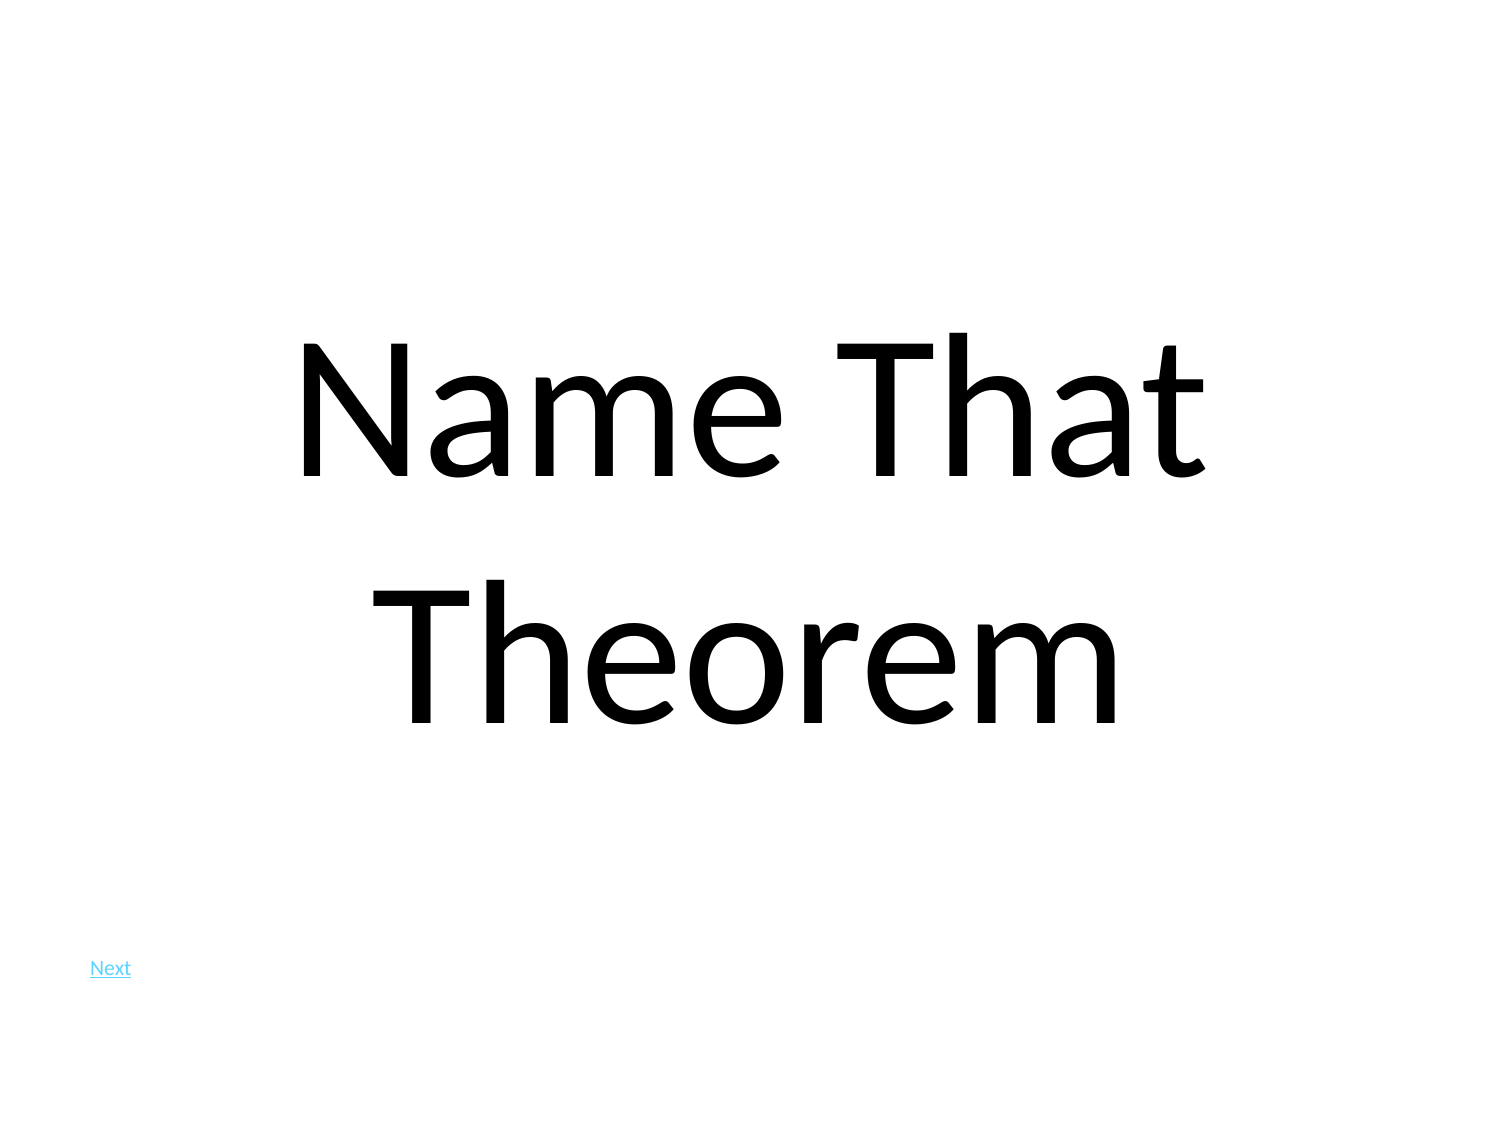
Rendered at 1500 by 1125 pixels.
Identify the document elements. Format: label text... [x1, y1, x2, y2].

list Name That Theorem Next [75, 262, 1425, 1005]
